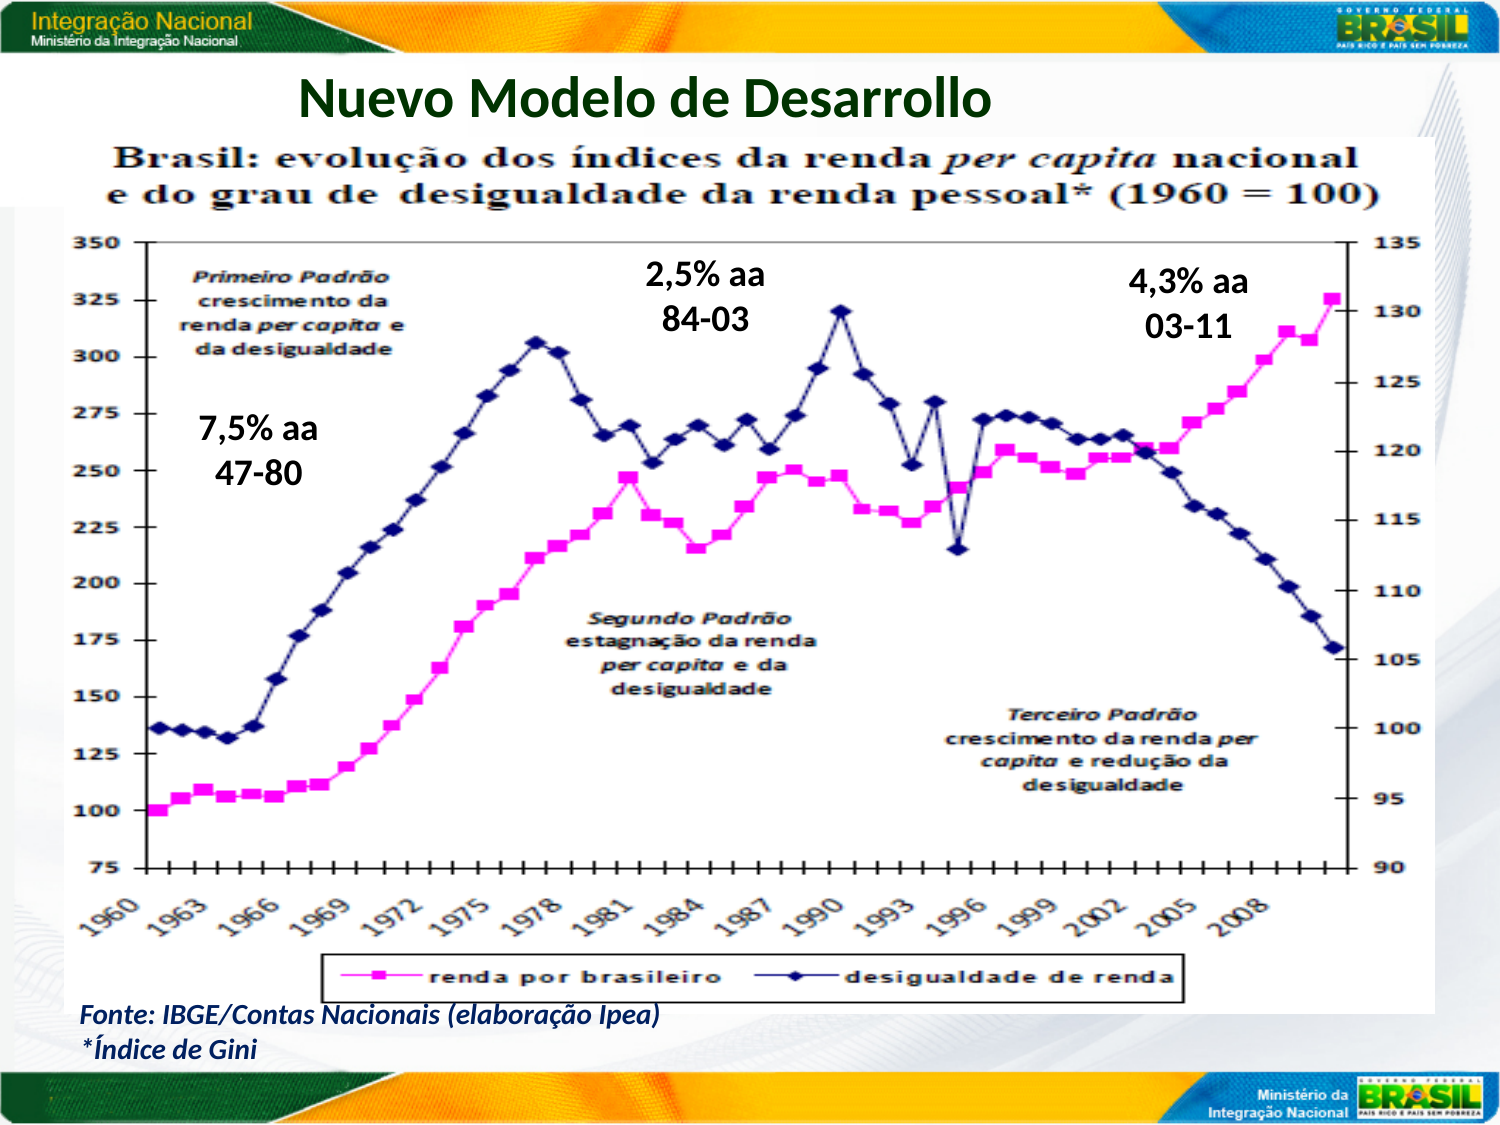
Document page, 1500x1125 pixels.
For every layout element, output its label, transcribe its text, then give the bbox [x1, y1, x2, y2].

picture [0, 0, 1500, 1125]
text_box Fonte: IBGE/Contas Nacionais (elaboração Ipea) *Índice de Gini [64, 1022, 815, 1073]
text_box Nuevo Modelo de Desarrollo [283, 51, 1009, 135]
